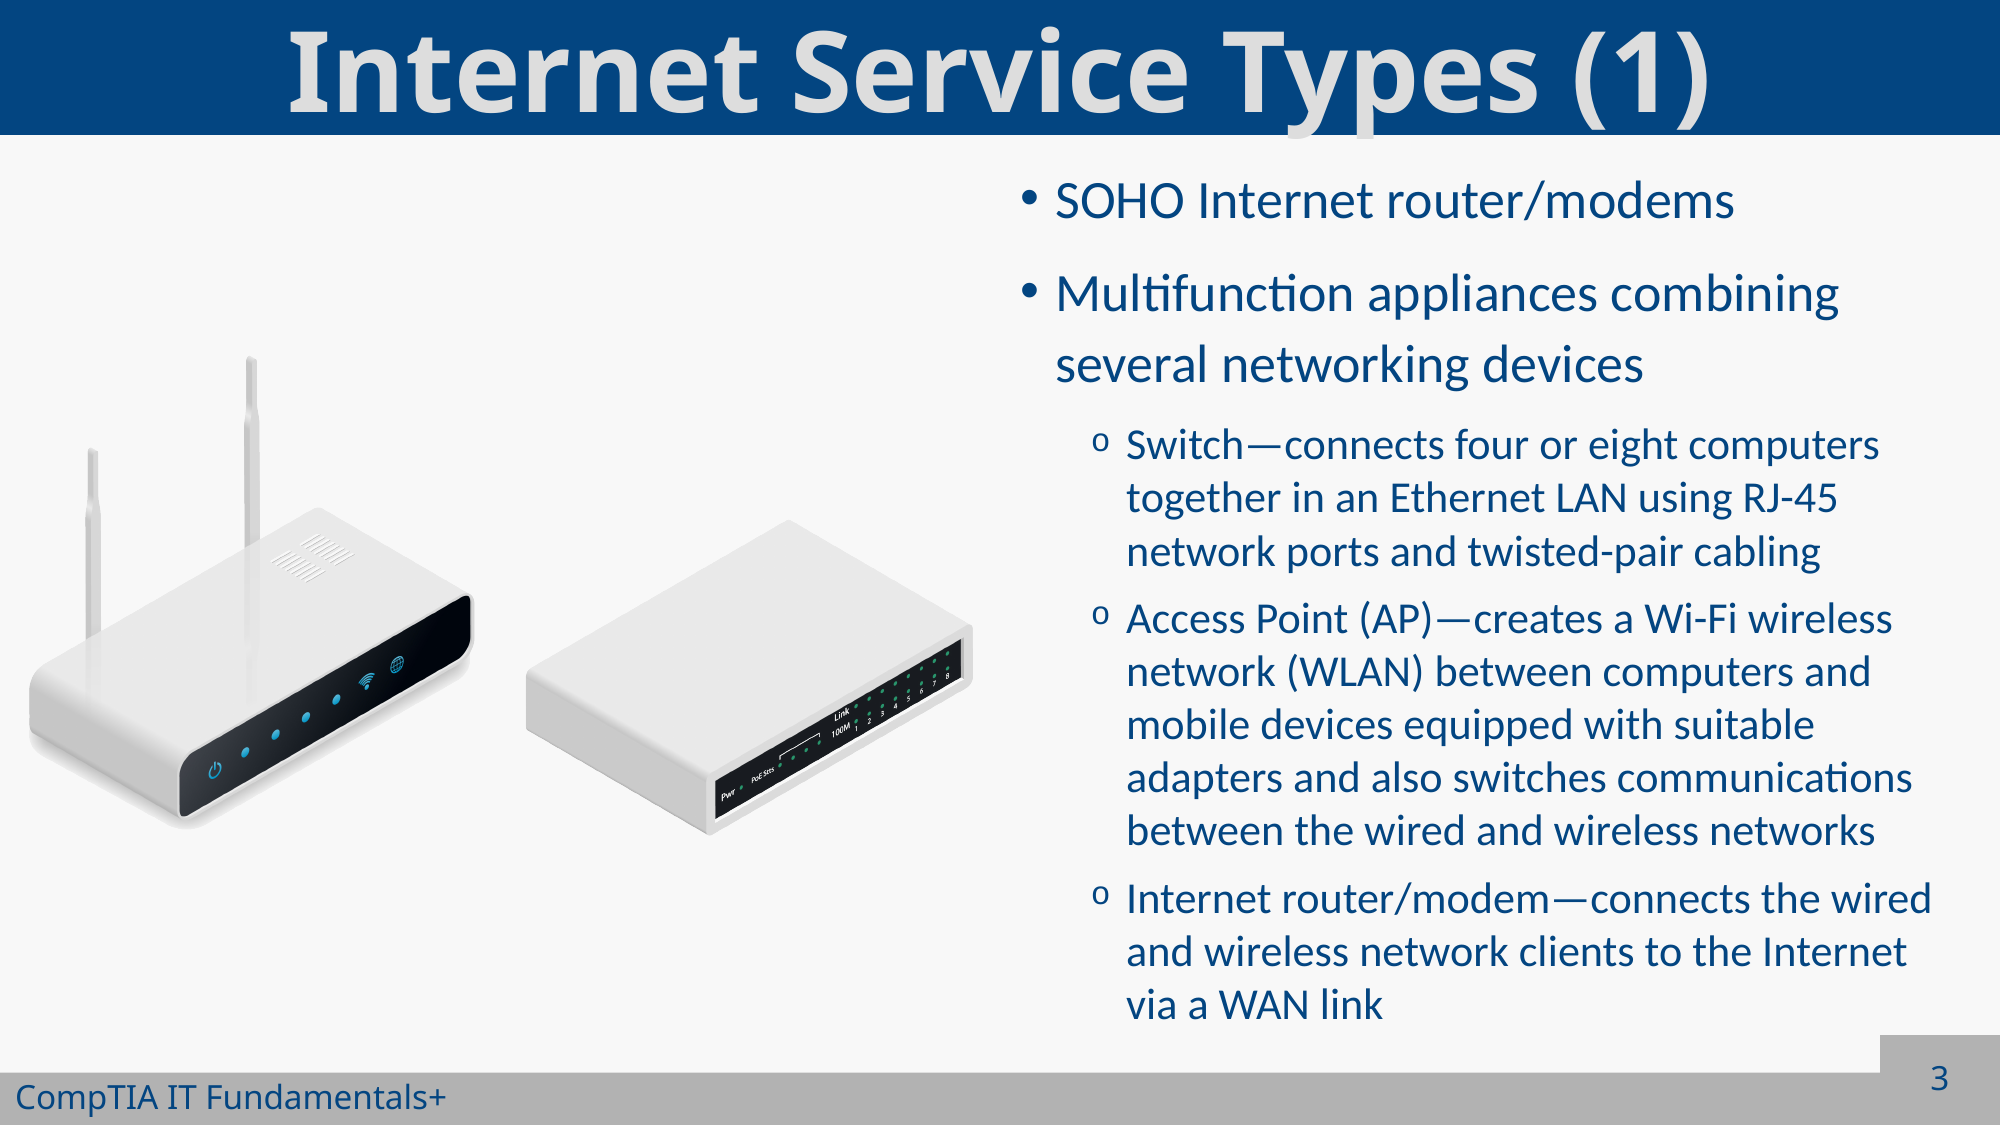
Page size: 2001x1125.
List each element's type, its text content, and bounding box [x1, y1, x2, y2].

footer CompTIA IT Fundamentals+ [0, 1072, 1880, 1125]
slide_number 3 [1880, 1035, 2000, 1125]
title Internet Service Types (1) [0, 0, 2000, 135]
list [15, 342, 991, 873]
list SOHO Internet router/modems Multifunction appliances combining several networking devices Switch—connects four or eight computers together in an Ethernet LAN using RJ-45 network ports and twisted-pair cabling Access Point (AP)—creates a Wi-Fi wireless network (WLAN) between computers and mobile devices equipped with suitable adapters and also switches communications between the wired and wireless networks Internet router/modem—connects the wired and wireless network clients to the Internet via a WAN link [1005, 149, 1980, 1065]
